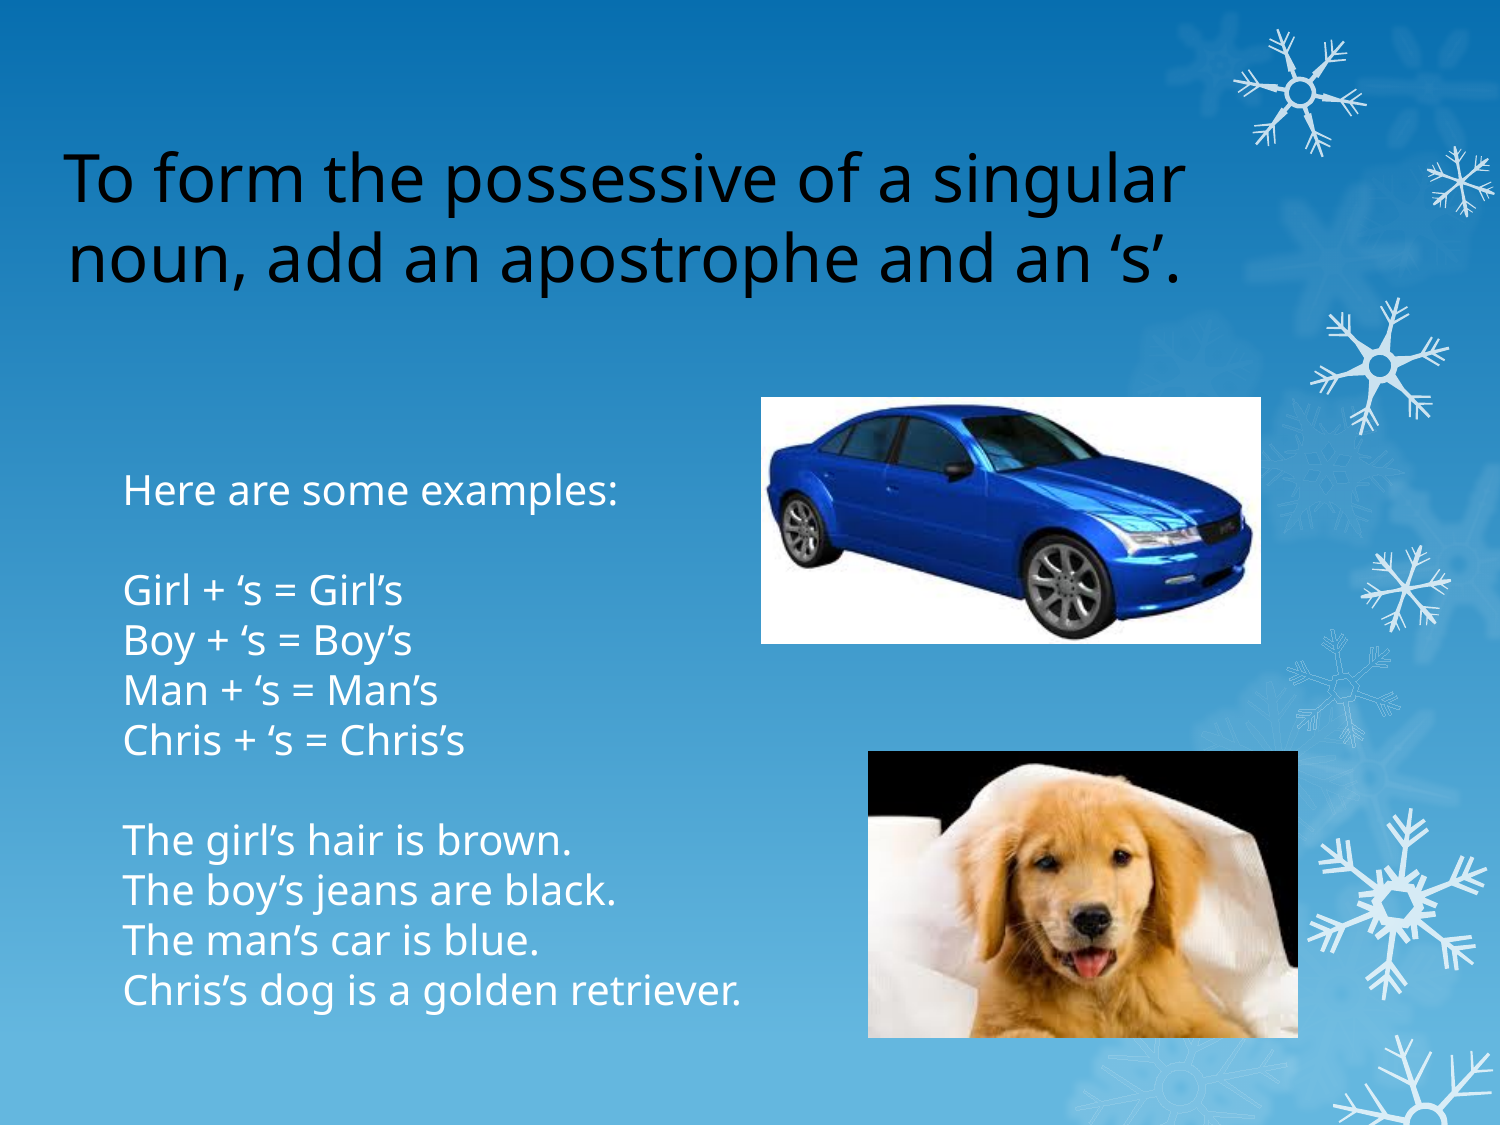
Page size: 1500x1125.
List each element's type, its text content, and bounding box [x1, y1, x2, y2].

picture [867, 750, 1299, 1038]
title To form the possessive of a singular noun, add an apostrophe and an ‘s’. [41, 90, 1211, 341]
text_box Here are some examples: Girl + ‘s = Girl’s Boy + ‘s = Boy’s Man + ‘s = Man’s Chris + ‘s = Chris’s The girl’s hair is brown. The boy’s jeans are black. The man’s car is blue. Chris’s dog is a golden retriever. [107, 456, 758, 1022]
picture [761, 396, 1261, 645]
